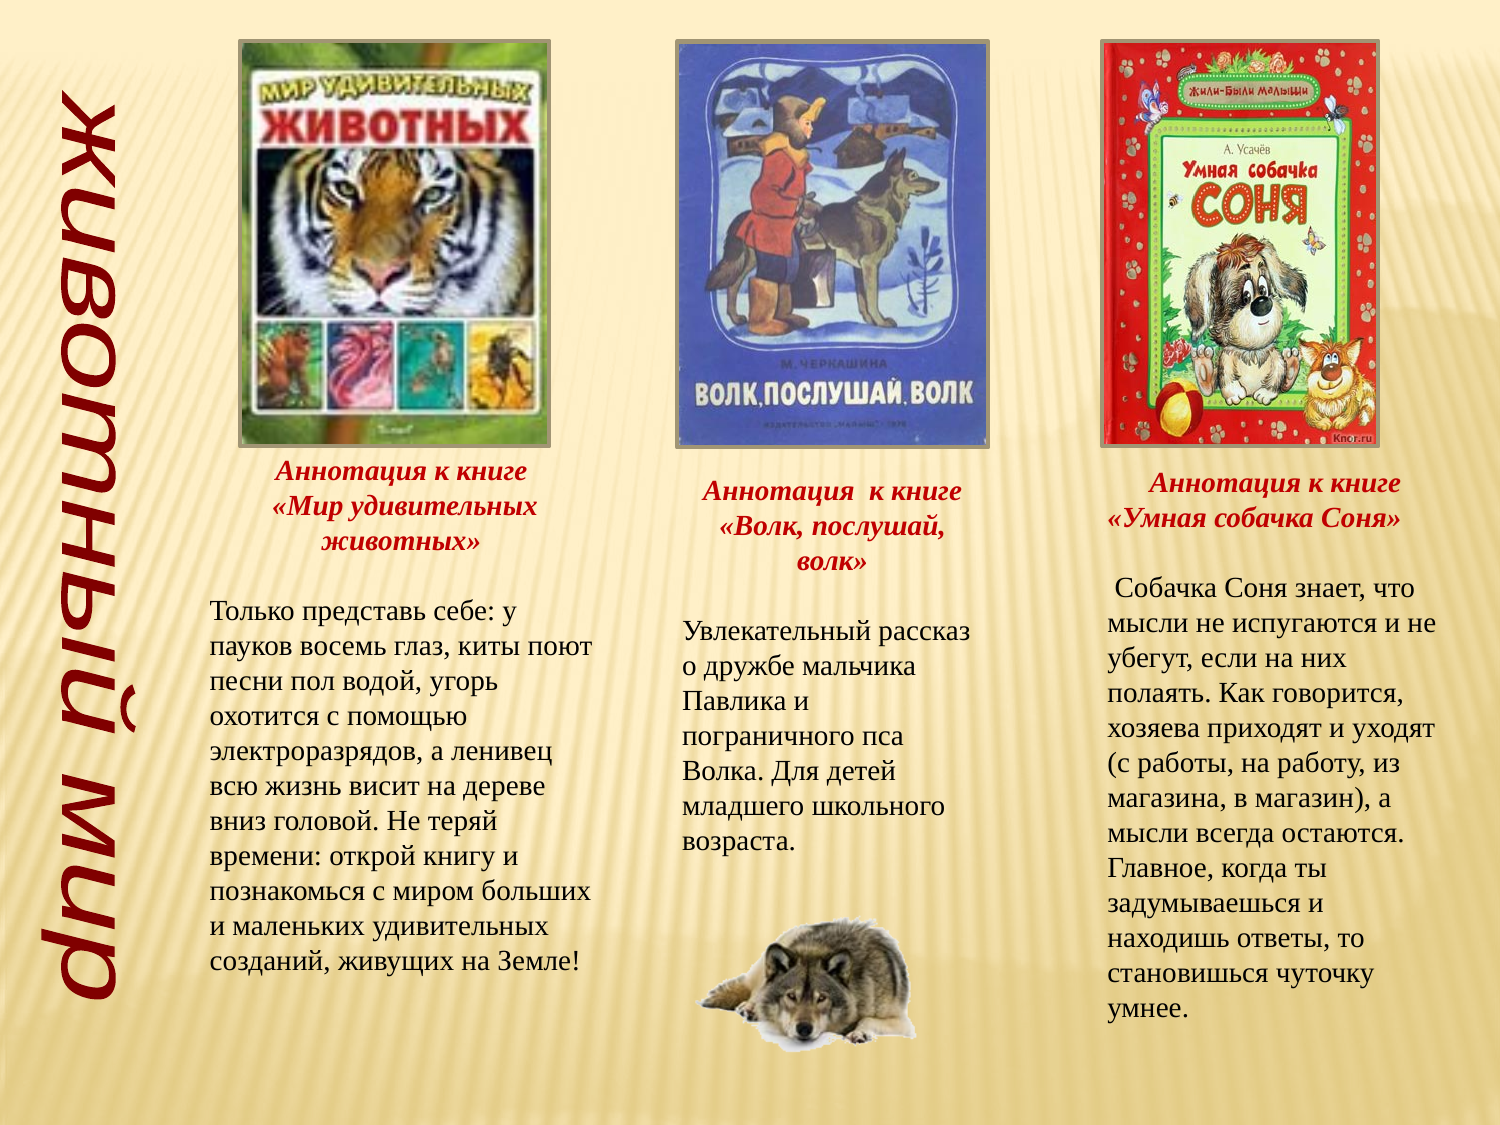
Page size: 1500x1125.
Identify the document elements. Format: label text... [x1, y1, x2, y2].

picture [241, 42, 548, 445]
picture [678, 43, 987, 446]
text_box Аннотация к книге «Умная собачка Соня» Собачка Соня знает, что мысли не испугаются и не убегут, если на них полаять. Как говорится, хозяева приходят и уходят (с работы, на работу, из магазина, в магазин), а мысли всегда остаются. Главное, когда ты задумываешься и находишь ответы, то становишься чуточку умнее. [1092, 456, 1459, 1031]
text_box Аннотация к книге «Волк, послушай, волк» Увлекательный рассказ о дружбе мальчика Павлика и пограничного пса Волка. Для детей младшего школьного возраста. [667, 463, 999, 909]
text_box Аннотация к книге «Мир удивительных животных» Только представь себе: у пауков восемь глаз, киты поют песни пол водой, угорь охотится с помощью электроразрядов, а ленивец всю жизнь висит на дереве вниз головой. Не теряй времени: открой книгу и познакомься с миром больших и маленьких удивительных созданий, живущих на Земле! [194, 444, 609, 984]
picture [690, 904, 940, 1068]
picture [1104, 42, 1377, 445]
